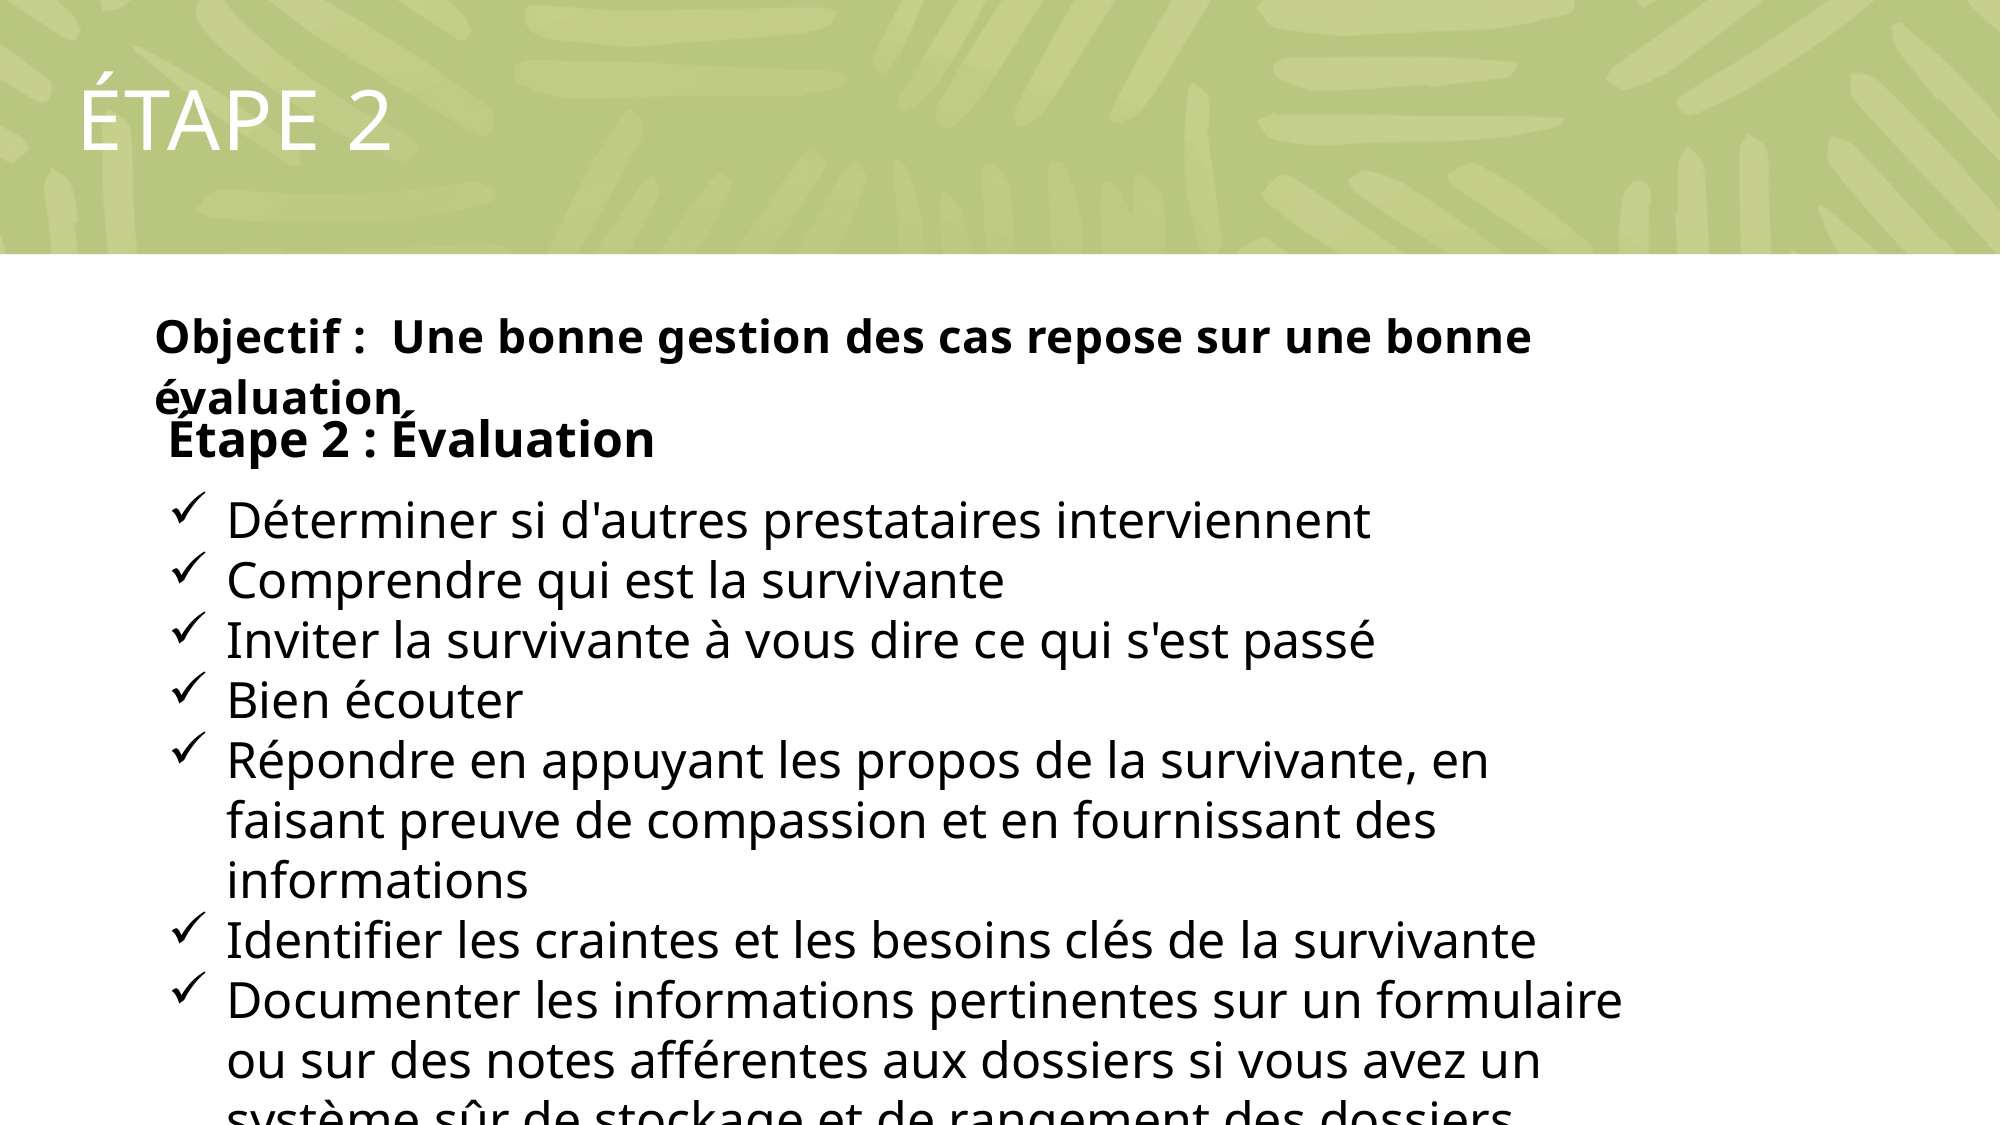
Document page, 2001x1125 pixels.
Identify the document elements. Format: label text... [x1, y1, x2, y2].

text_box Étape 2 : Évaluation Déterminer si d'autres prestataires interviennent Comprendre qui est la survivante Inviter la survivante à vous dire ce qui s'est passé Bien écouter Répondre en appuyant les propos de la survivante, en faisant preuve de compassion et en fournissant des informations Identifier les craintes et les besoins clés de la survivante Documenter les informations pertinentes sur un formulaire ou sur des notes afférentes aux dossiers si vous avez un système sûr de stockage et de rangement des dossiers [153, 391, 1656, 1087]
picture [0, 0, 2000, 1125]
title Étape 2 [61, 33, 1938, 220]
list Objectif : Une bonne gestion des cas repose sur une bonne évaluation [131, 294, 1727, 955]
